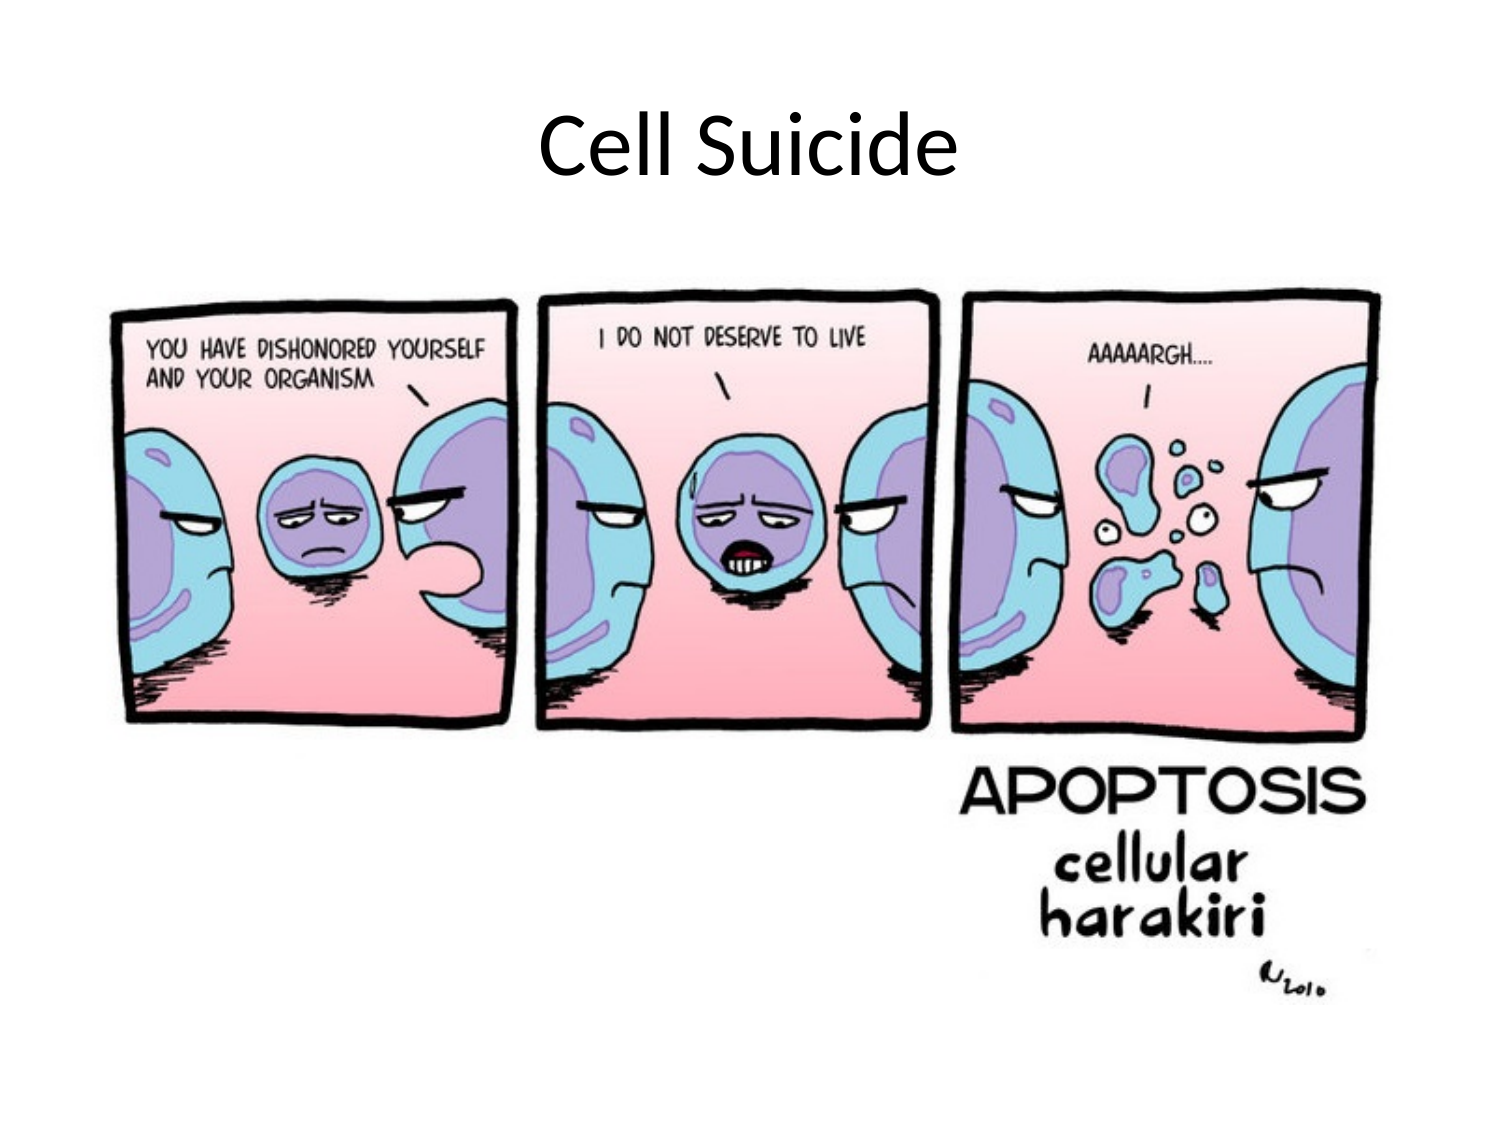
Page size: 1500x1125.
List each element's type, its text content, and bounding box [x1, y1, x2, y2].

title Cell Suicide [75, 45, 1425, 233]
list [74, 262, 1426, 1006]
